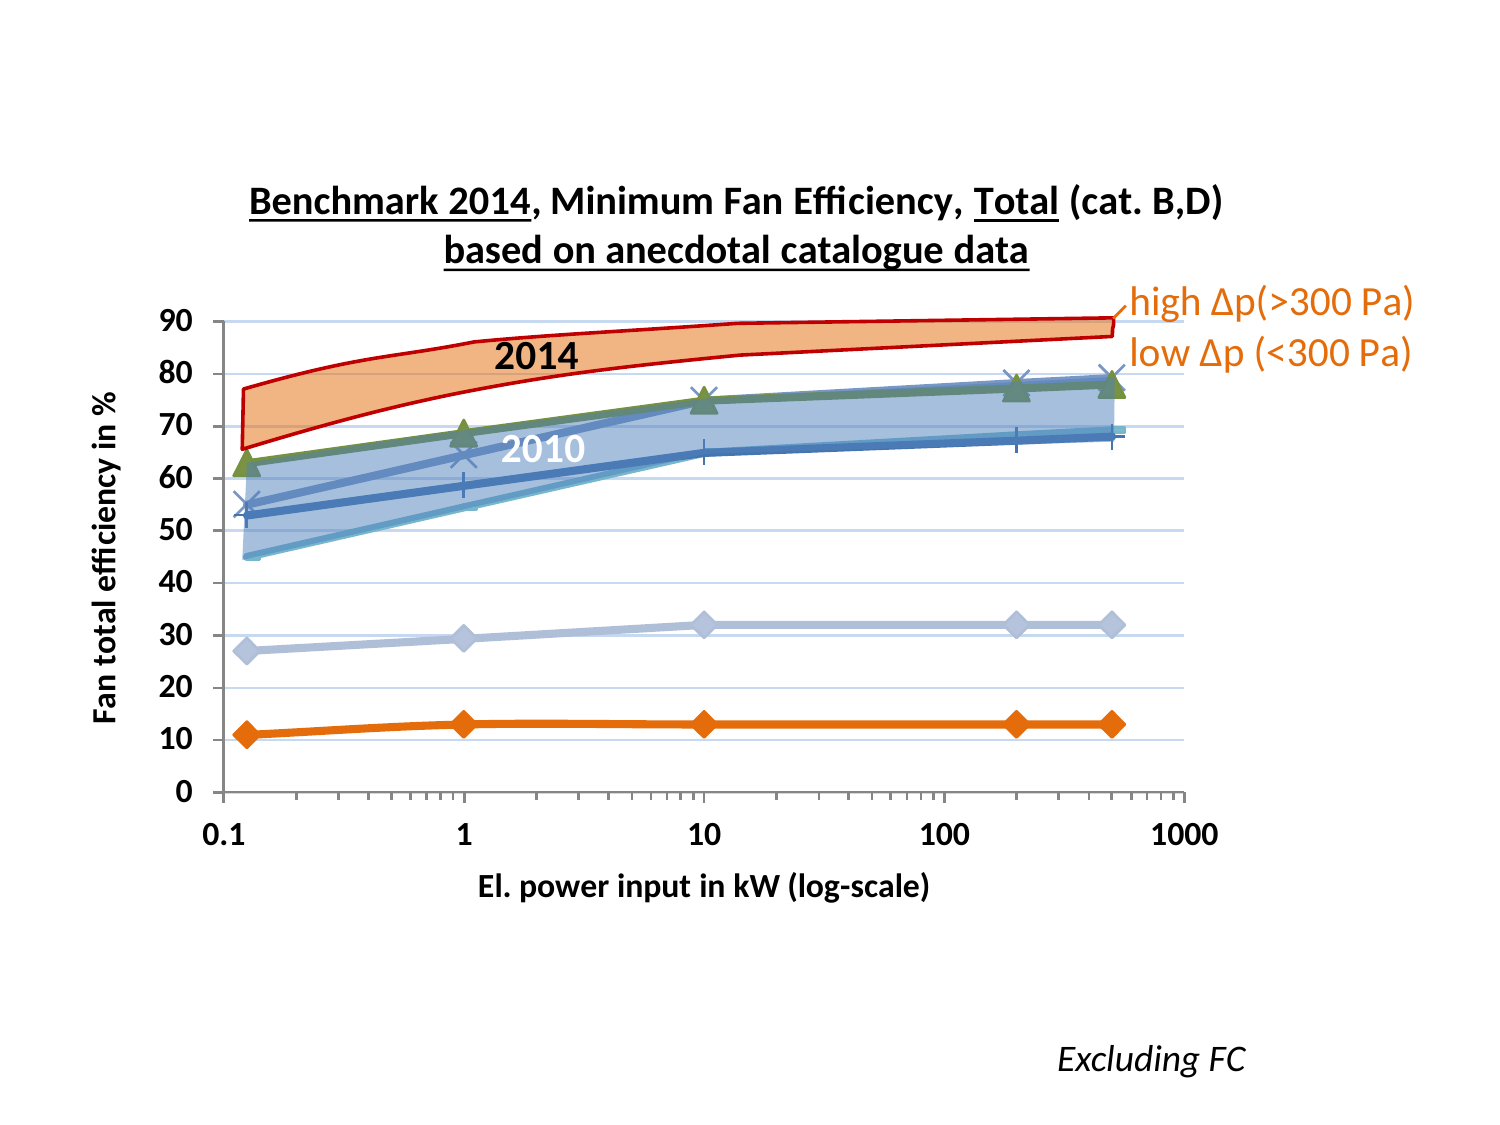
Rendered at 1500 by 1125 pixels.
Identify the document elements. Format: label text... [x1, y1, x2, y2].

text_box Excluding FC [1042, 1026, 1269, 1087]
picture [58, 147, 1415, 954]
